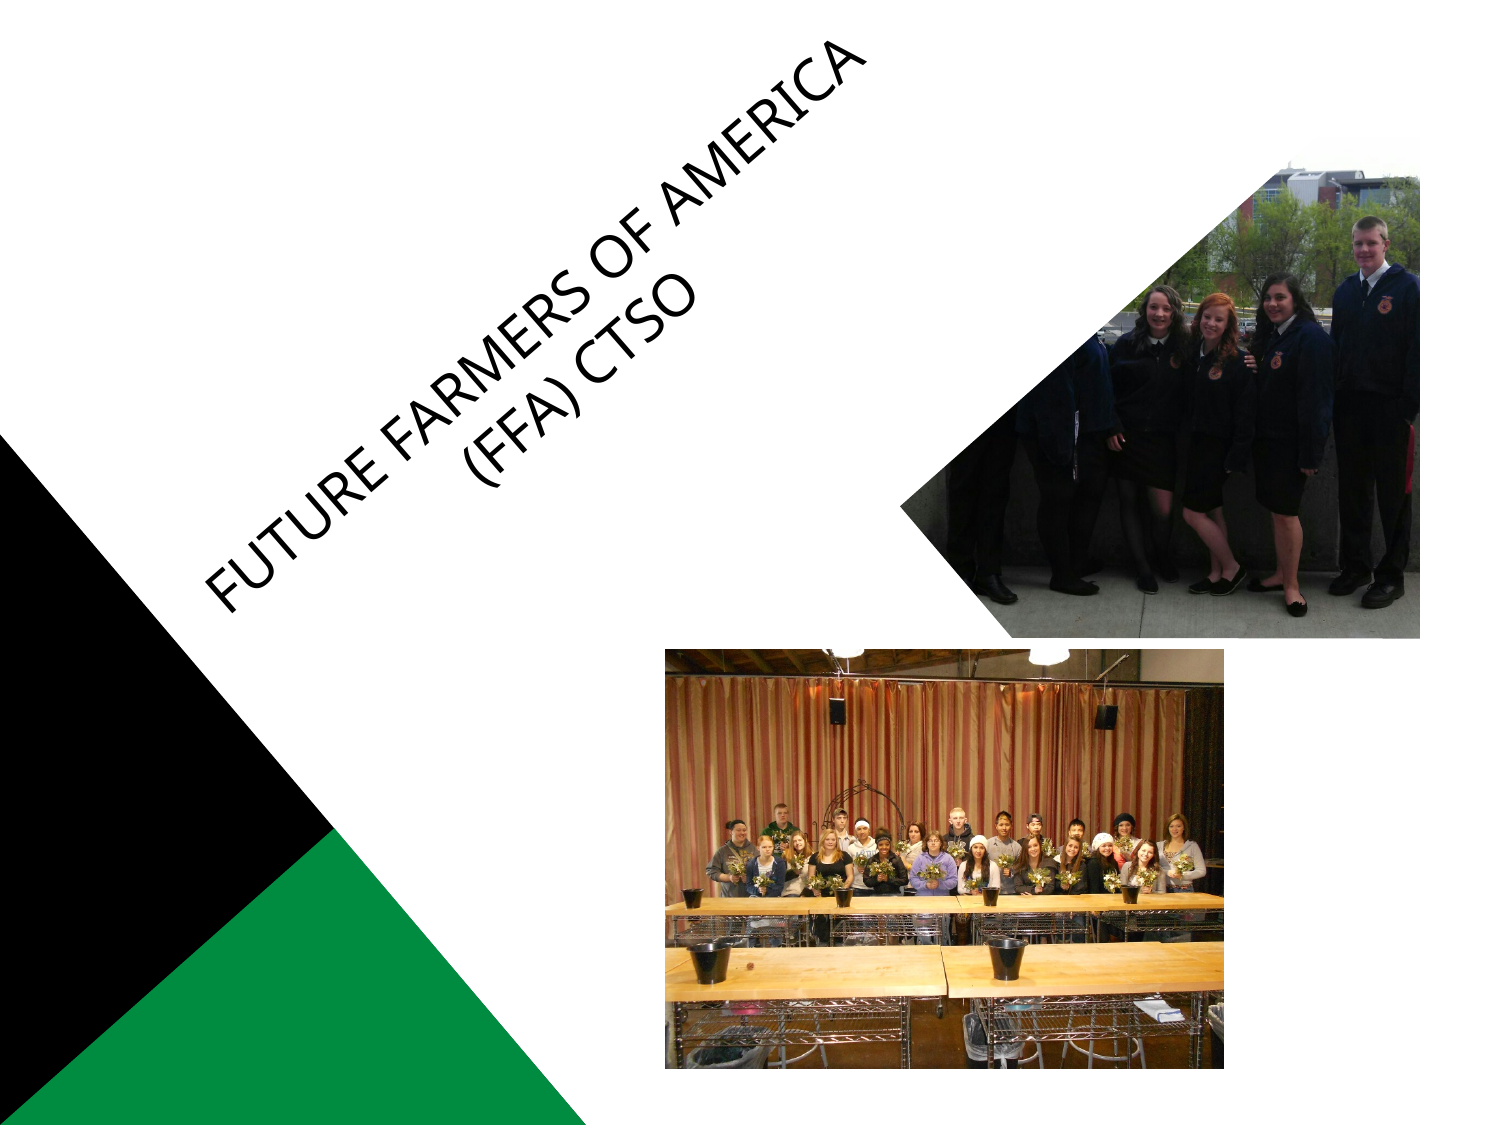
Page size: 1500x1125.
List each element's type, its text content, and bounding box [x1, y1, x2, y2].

title Future Farmers of America (FFA) CTSO [173, 4, 947, 702]
picture [899, 137, 1421, 639]
picture [665, 649, 1224, 1069]
